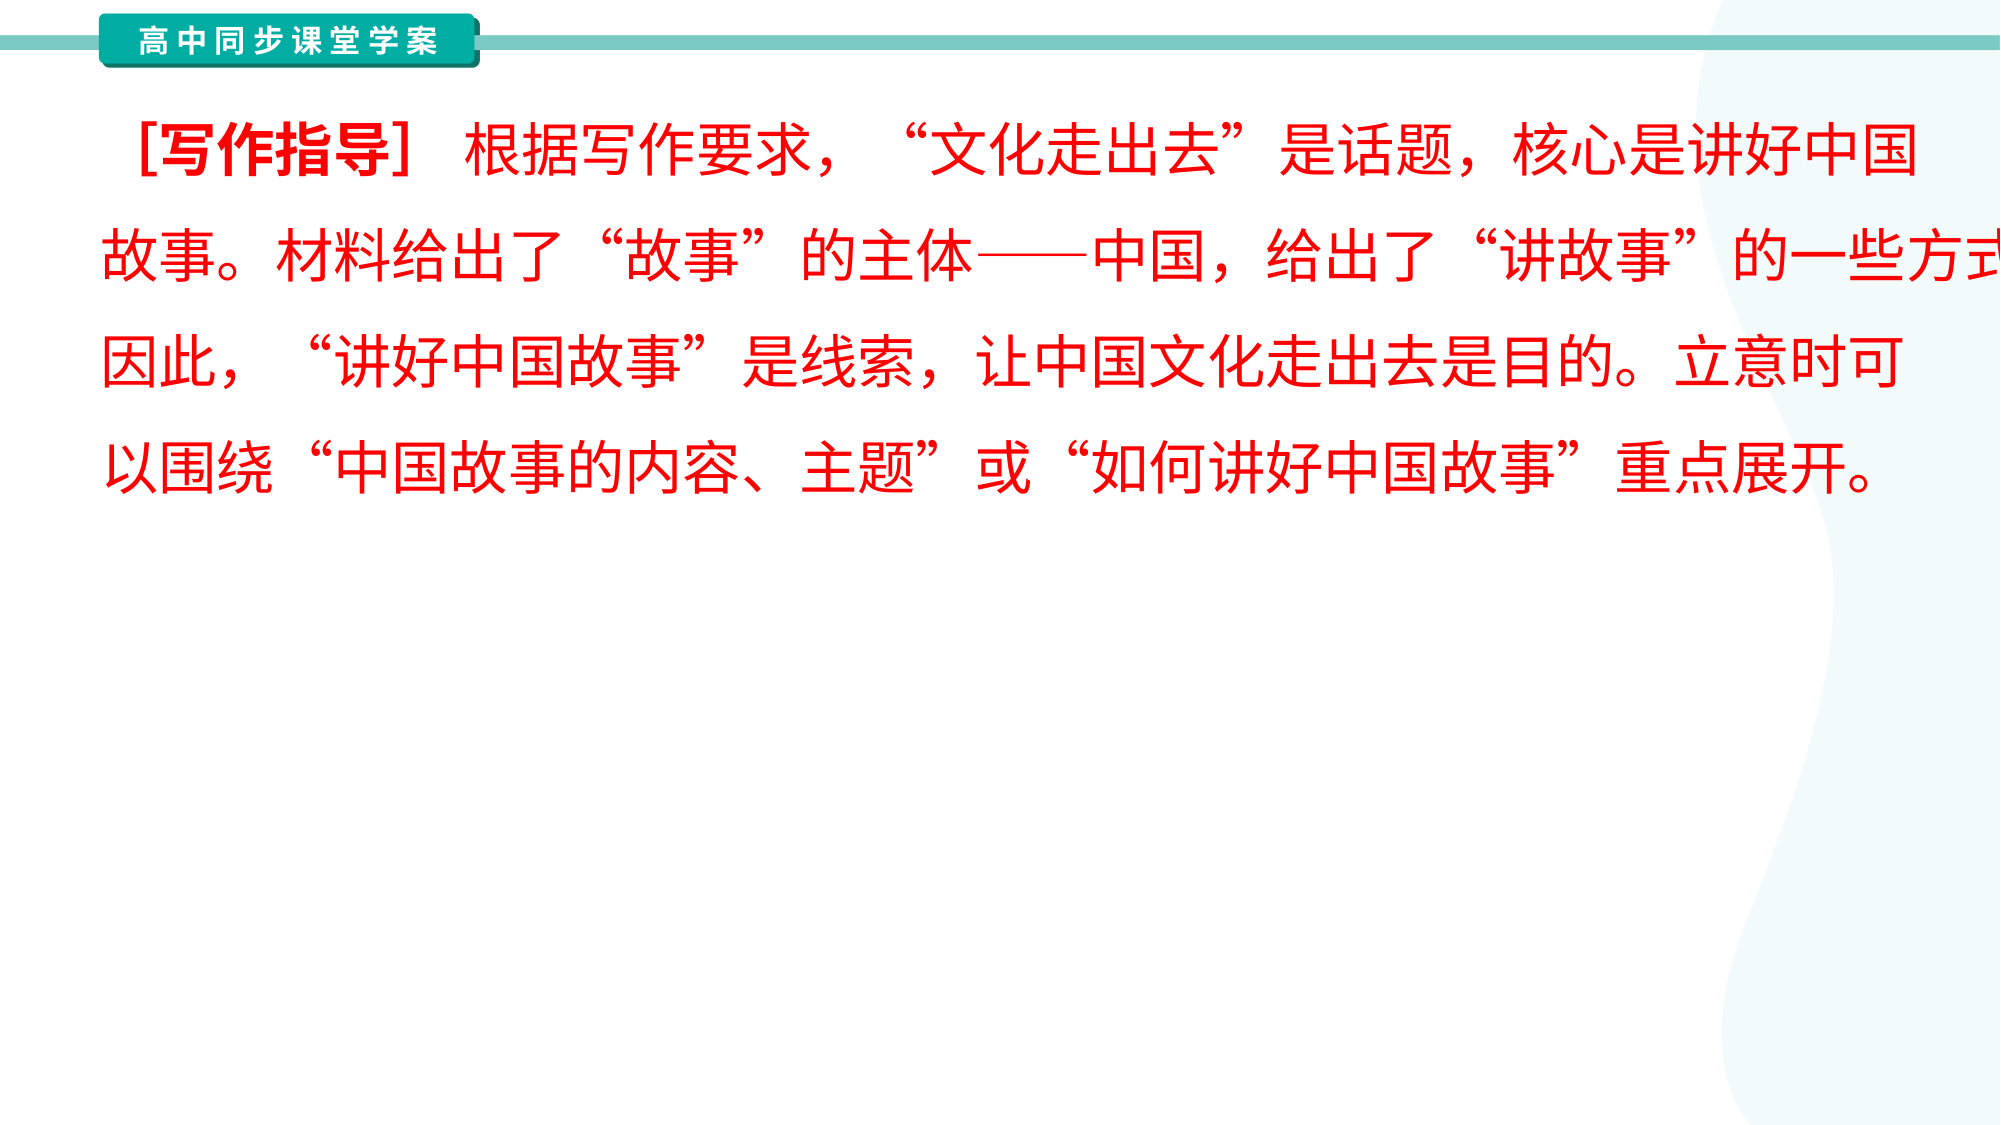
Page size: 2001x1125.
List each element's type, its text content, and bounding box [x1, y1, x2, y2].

text_box ［写作指导］ 根据写作要求，“文化走出去”是话题，核心是讲好中国 故事。材料给出了“故事”的主体——中国，给出了“讲故事”的一些方式。 因此，“讲好中国故事”是线索，让中国文化走出去是目的。立意时可 以围绕“中国故事的内容、主题”或“如何讲好中国故事”重点展开。 [100, 76, 1899, 502]
picture [0, 0, 2000, 1125]
